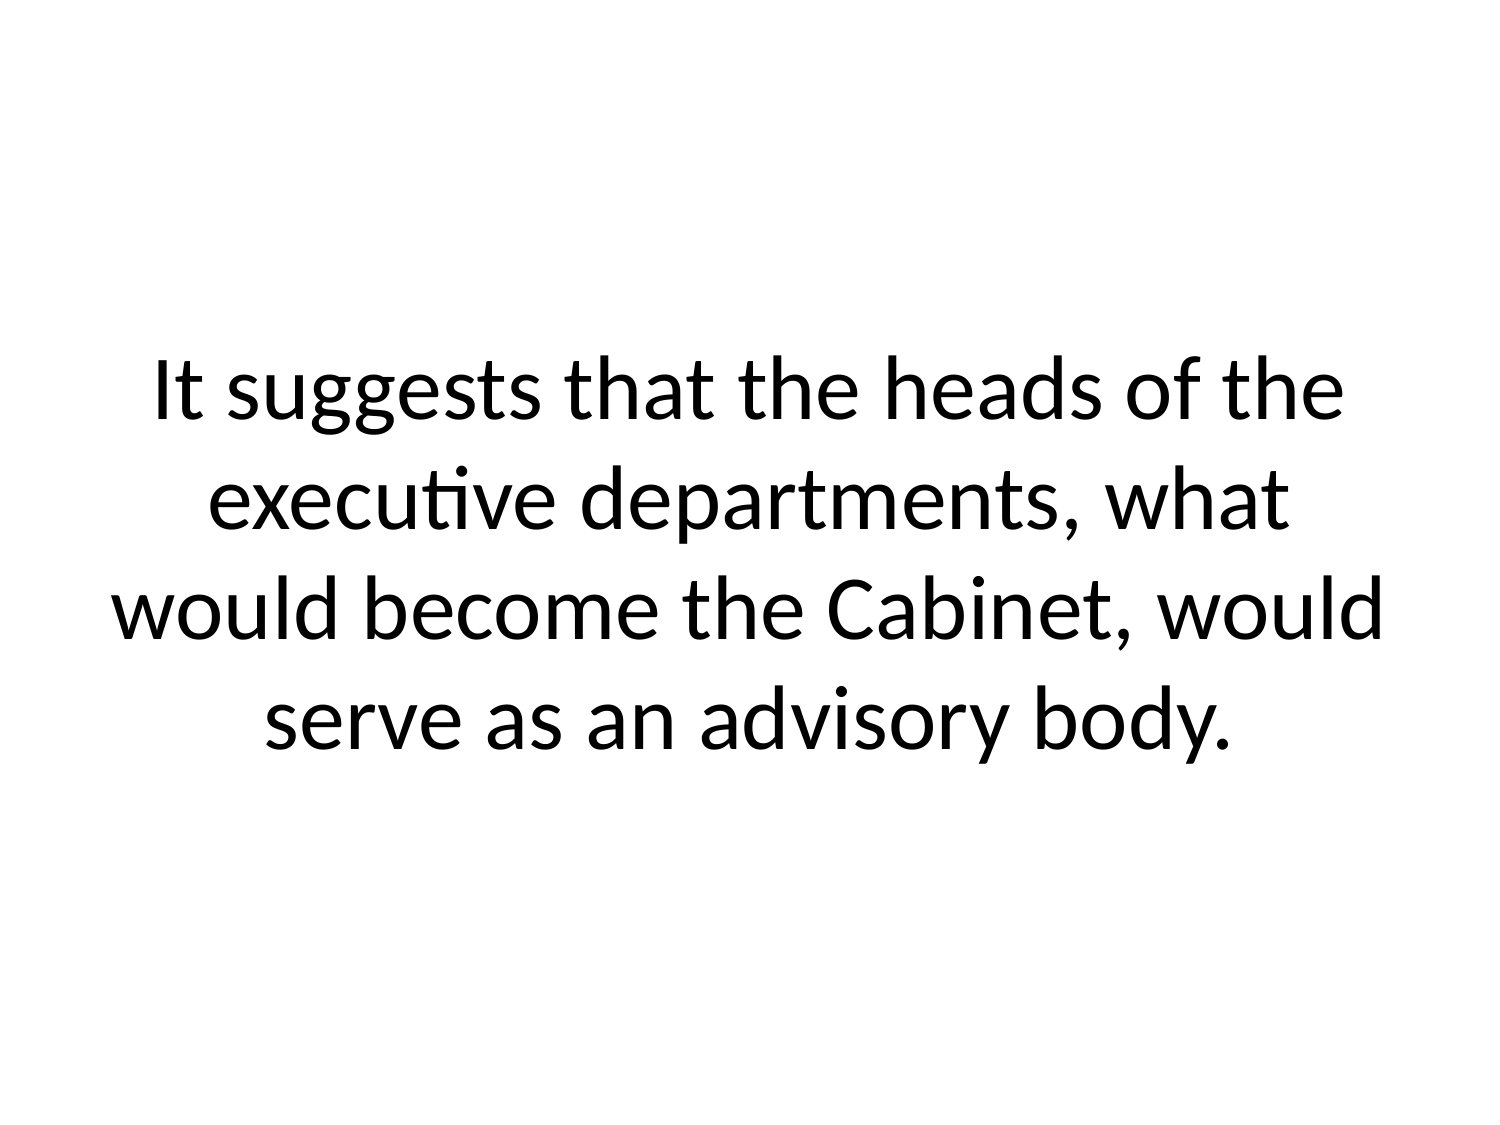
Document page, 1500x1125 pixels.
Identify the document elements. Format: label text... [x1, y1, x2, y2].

title It suggests that the heads of the executive departments, what would become the Cabinet, would serve as an advisory body. [74, 44, 1426, 1051]
